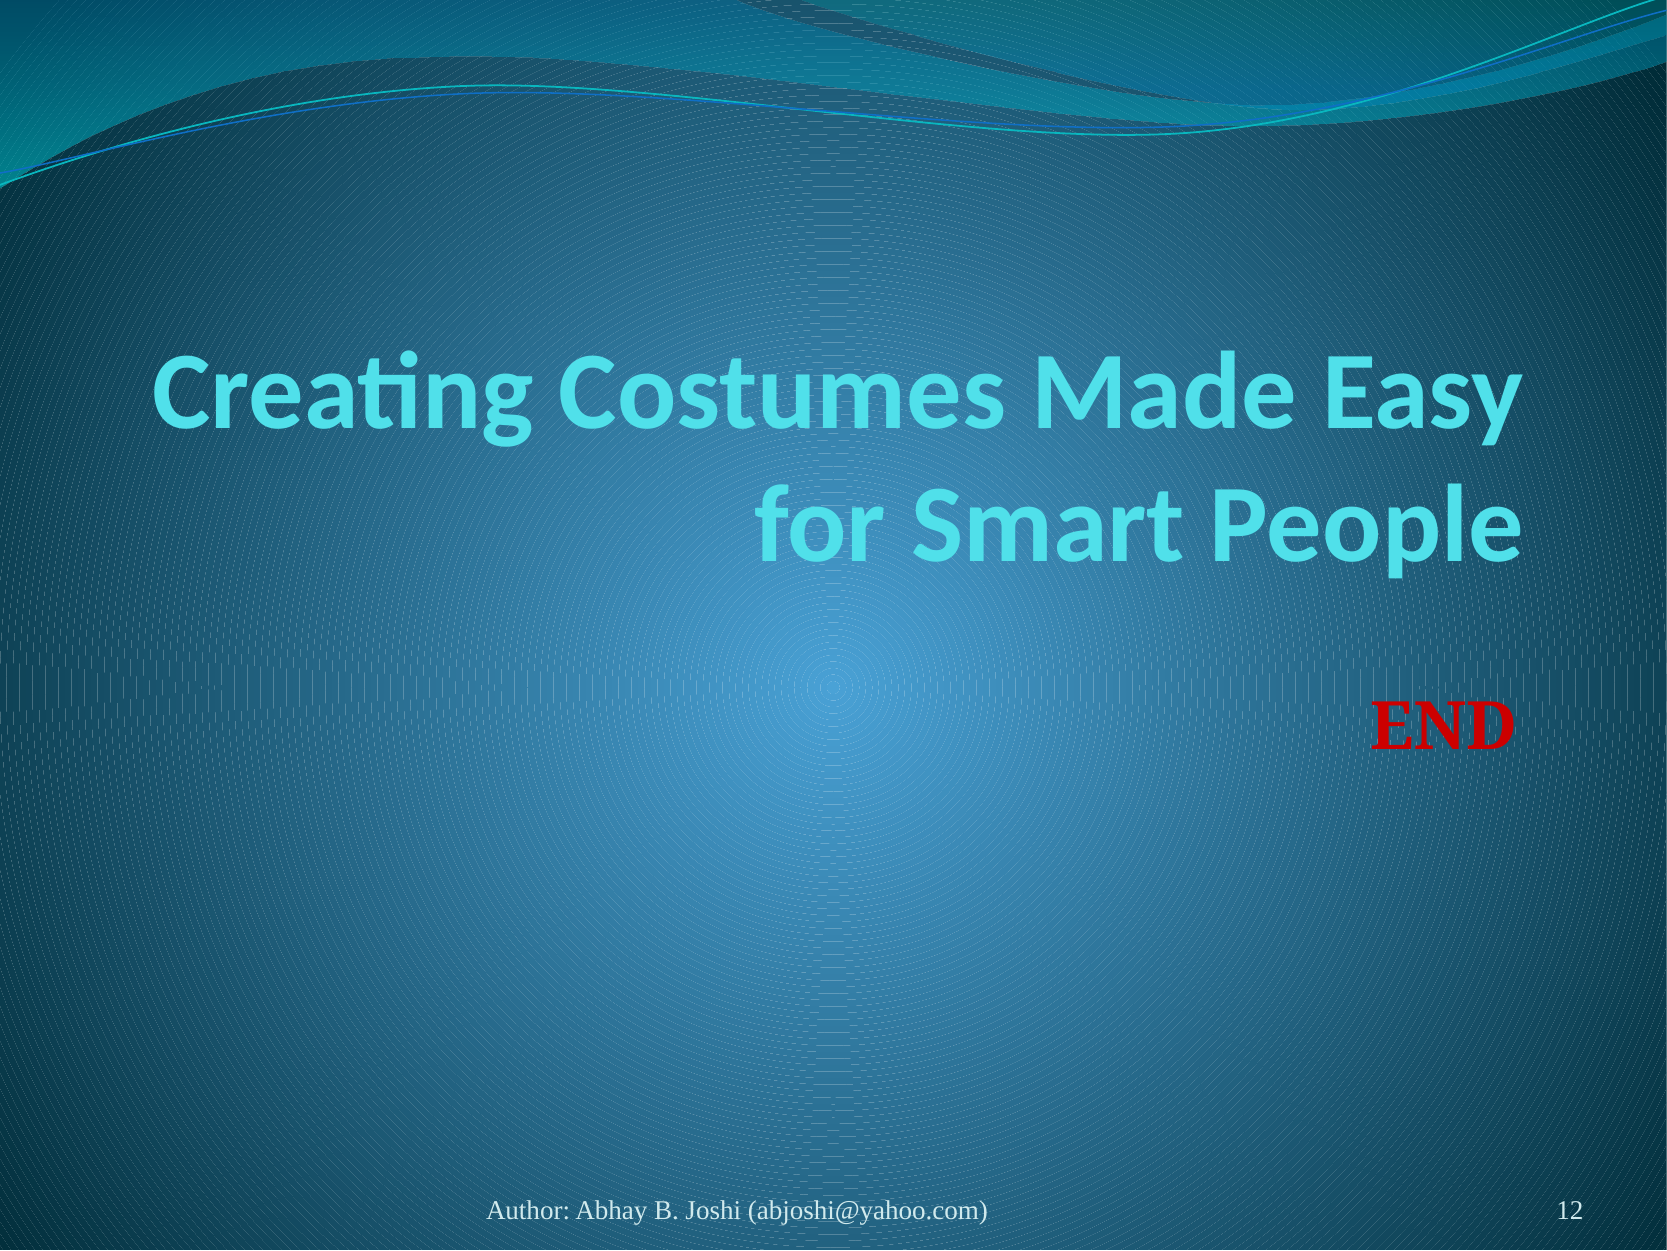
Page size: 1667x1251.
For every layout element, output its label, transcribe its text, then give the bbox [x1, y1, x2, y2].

title Creating Costumes Made Easy for Smart People [97, 249, 1529, 584]
footer Author: Abhay B. Joshi (abjoshi@yahoo.com) [486, 1158, 1098, 1226]
subtitle END [97, 588, 1529, 908]
slide_number 12 [1444, 1158, 1584, 1226]
